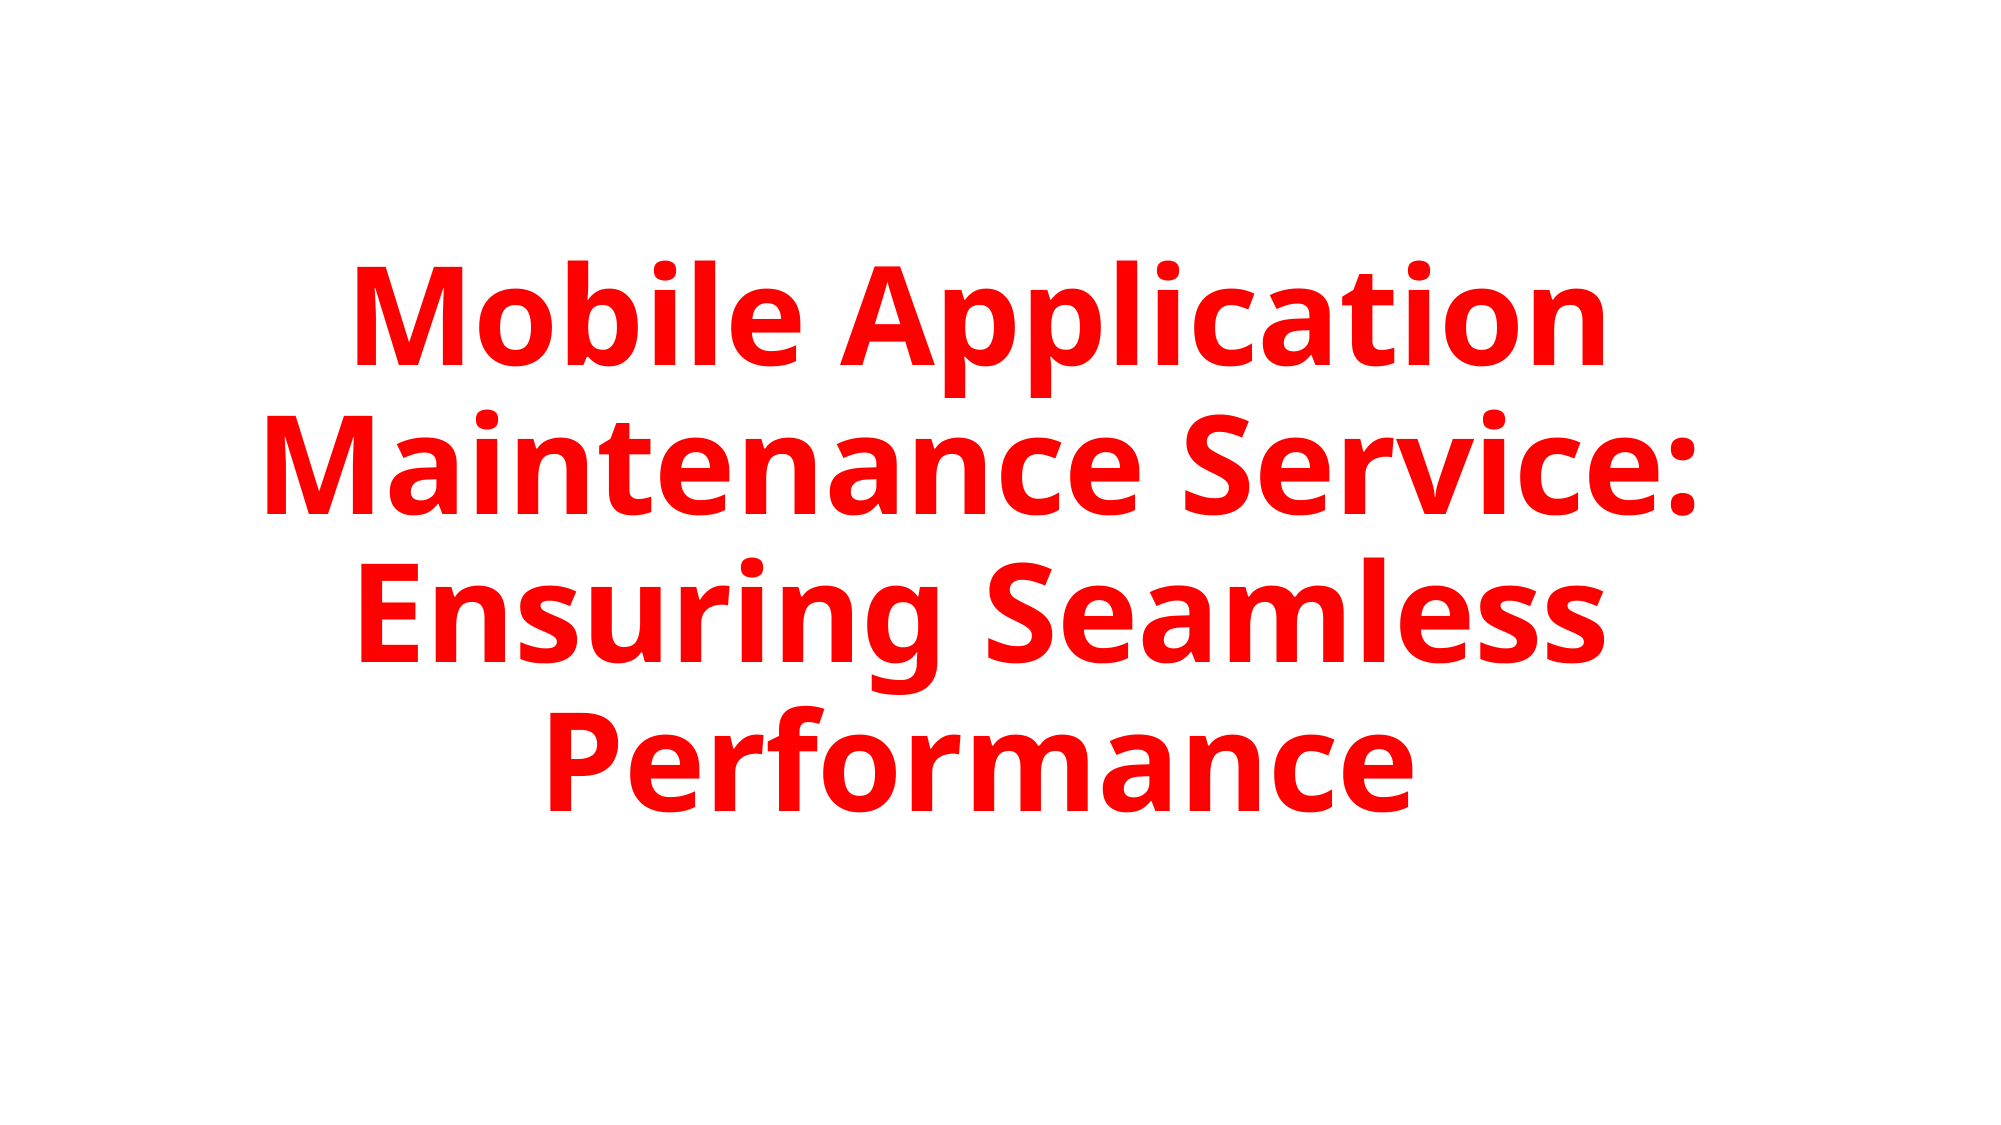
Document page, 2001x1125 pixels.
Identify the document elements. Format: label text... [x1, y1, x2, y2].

title Mobile Application Maintenance Service: Ensuring Seamless Performance [229, 621, 1730, 1014]
